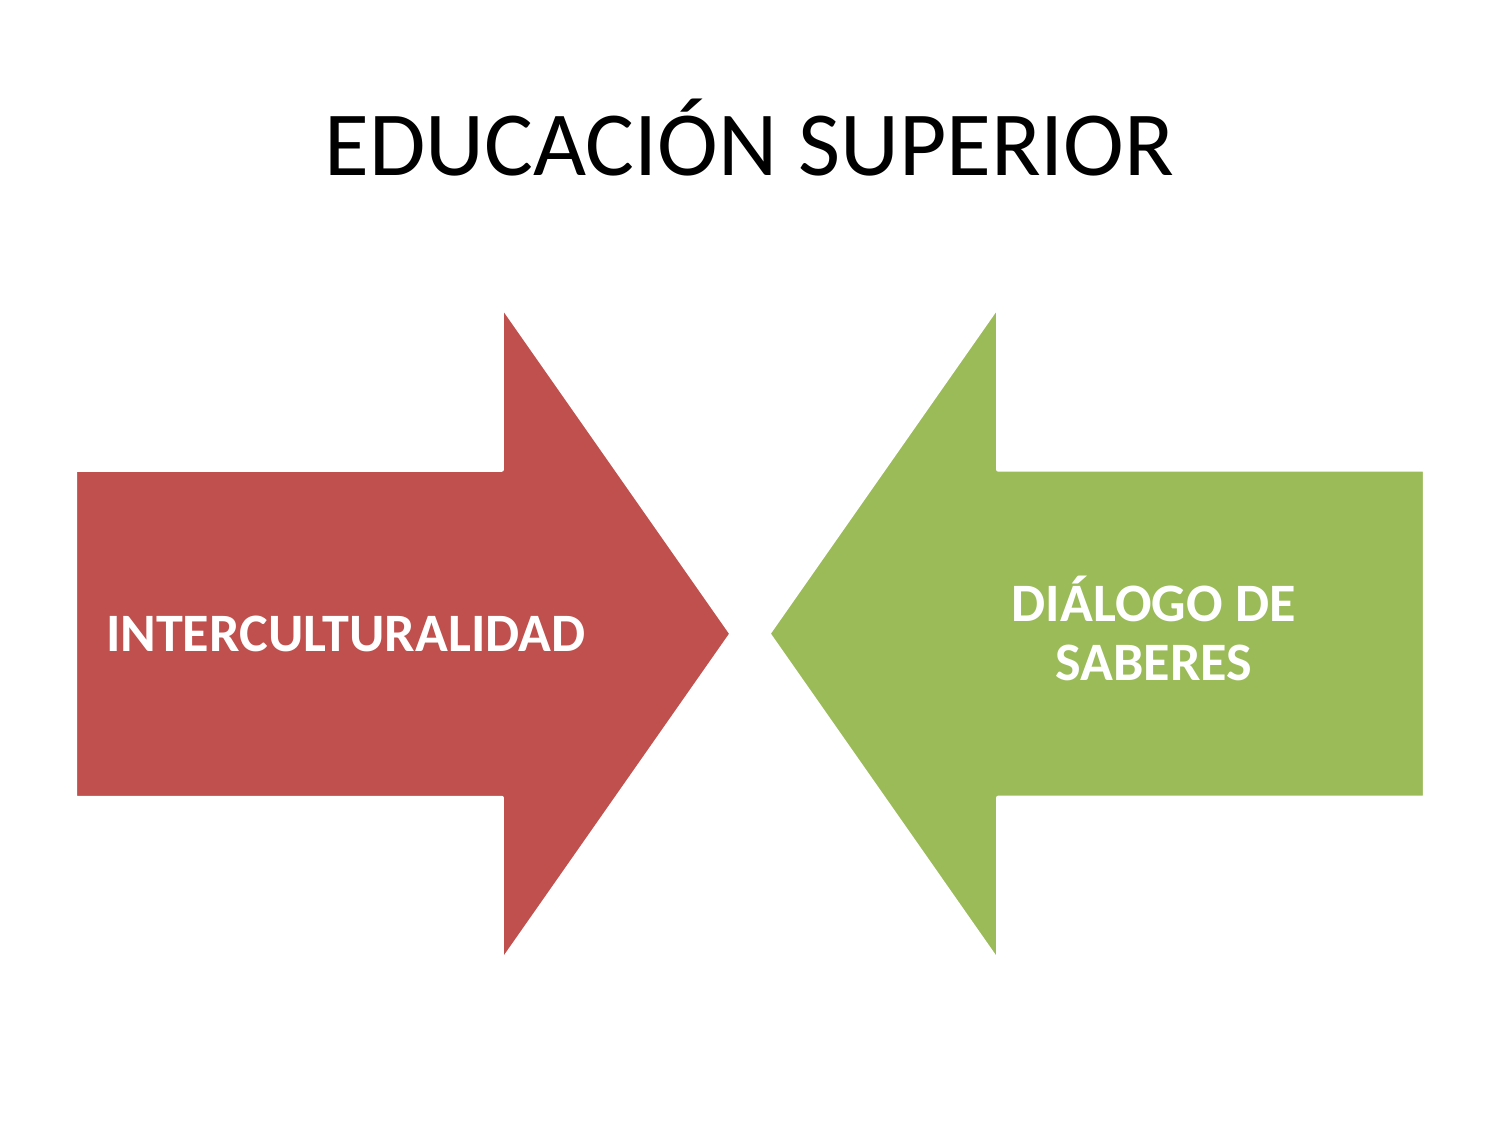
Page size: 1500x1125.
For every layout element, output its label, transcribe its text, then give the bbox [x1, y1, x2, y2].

title EDUCACIÓN SUPERIOR [75, 45, 1425, 233]
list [74, 262, 1426, 1006]
